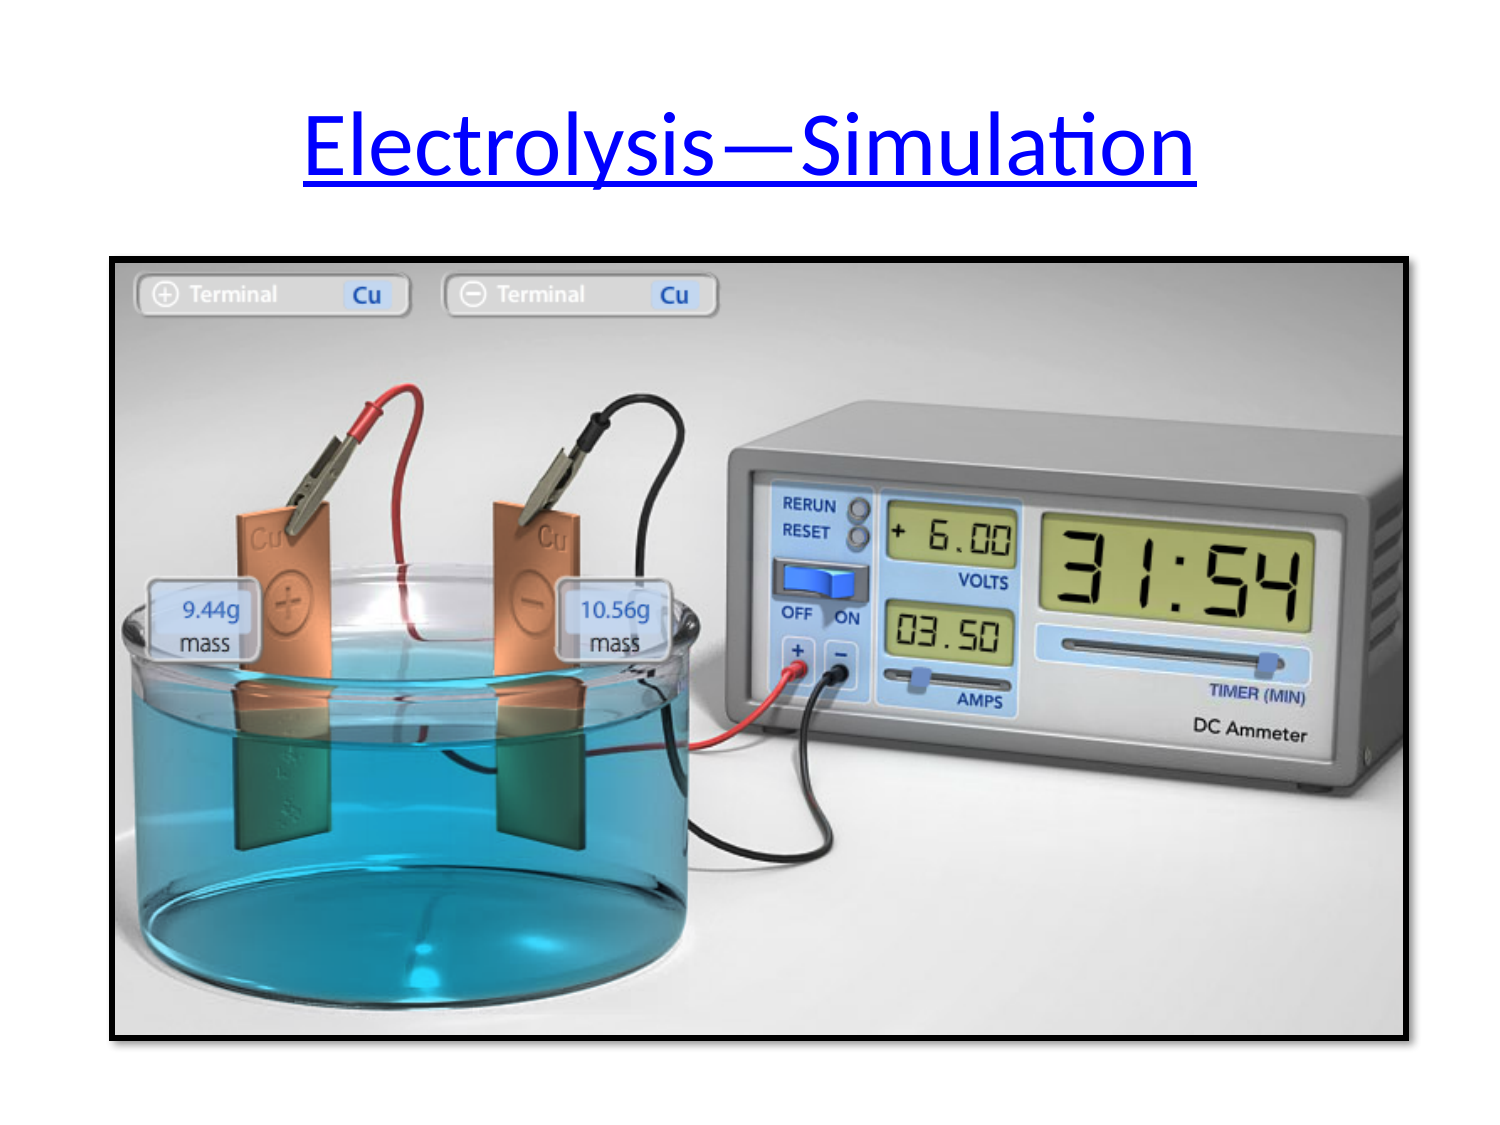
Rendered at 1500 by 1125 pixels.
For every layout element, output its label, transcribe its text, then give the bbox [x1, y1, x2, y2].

title Electrolysis—Simulation [75, 45, 1425, 233]
picture [115, 262, 1404, 1036]
